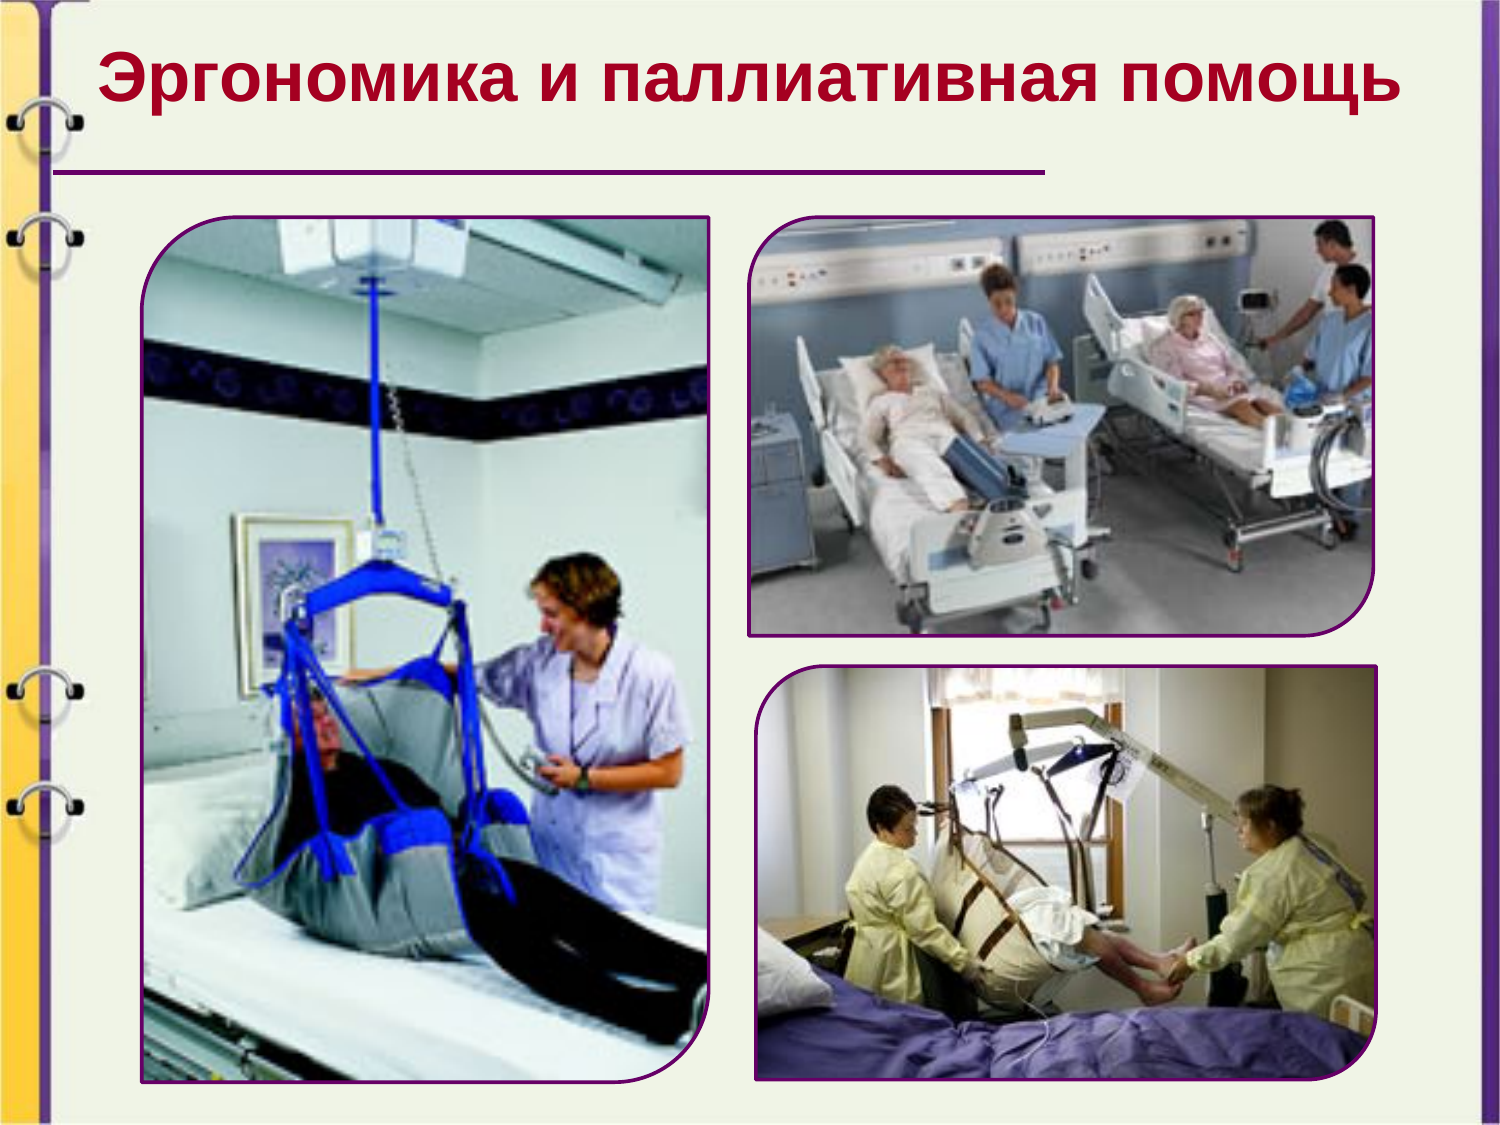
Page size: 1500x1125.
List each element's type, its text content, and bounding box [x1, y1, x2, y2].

text_box Эргономика и паллиативная помощь [82, 33, 1459, 125]
picture [0, 0, 1500, 1125]
